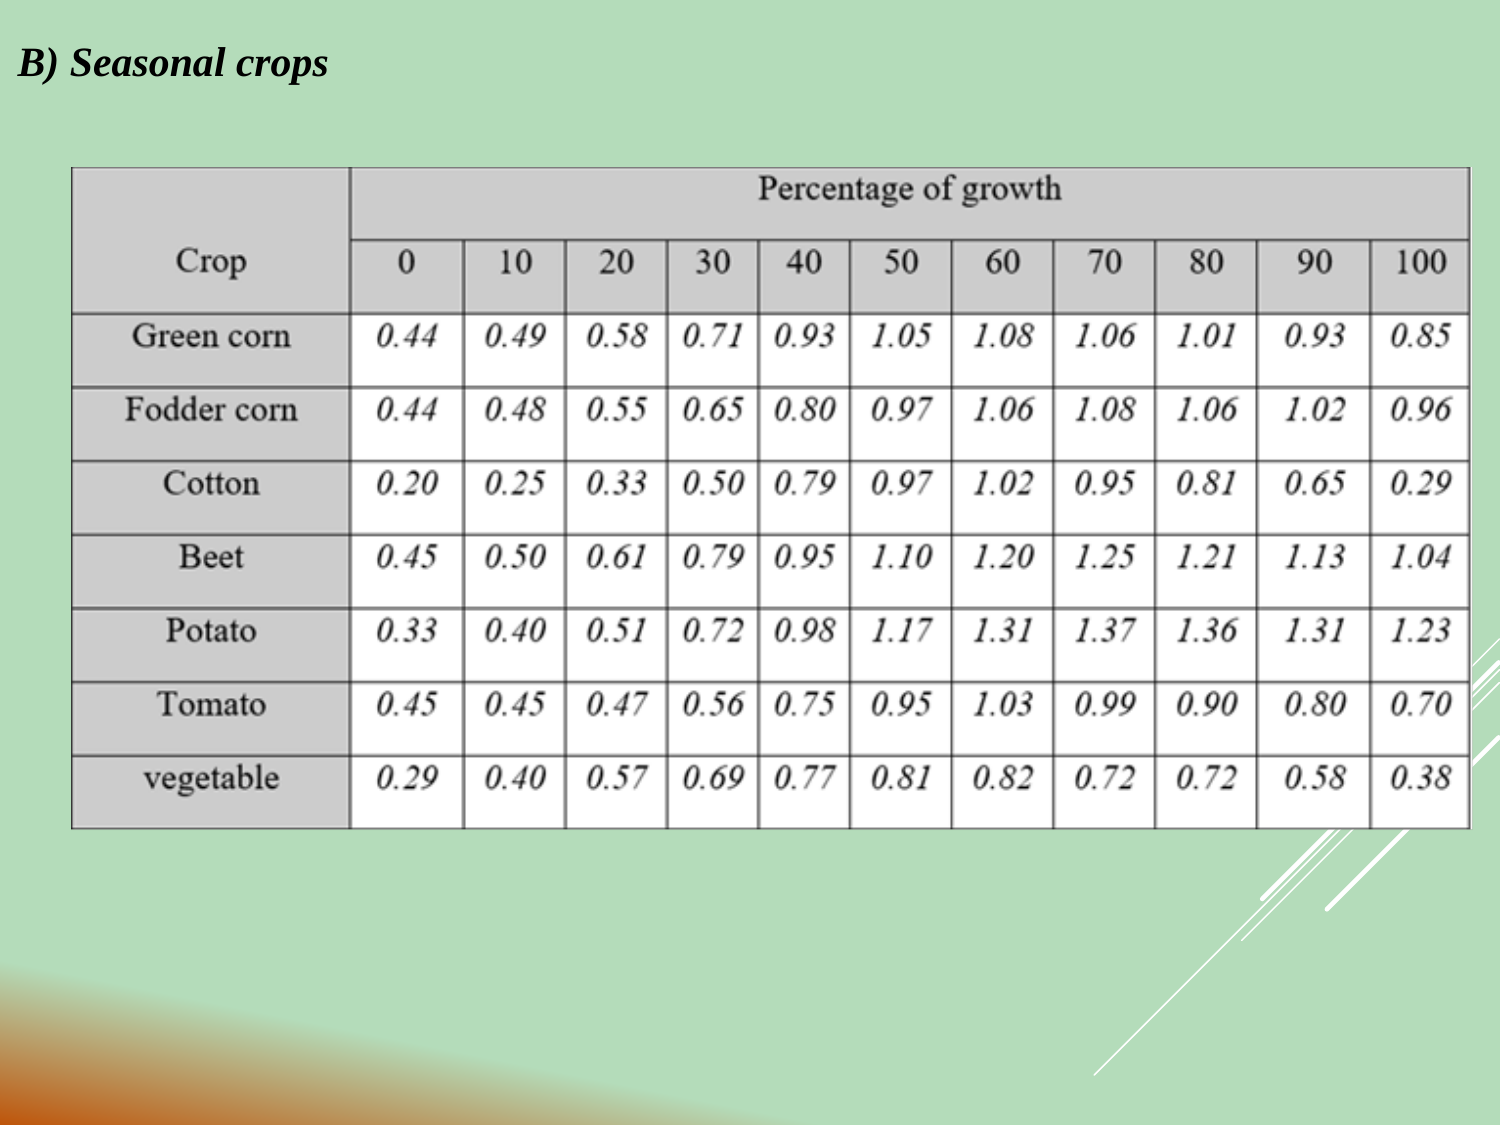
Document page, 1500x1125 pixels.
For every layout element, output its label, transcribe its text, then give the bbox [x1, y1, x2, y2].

text_box B) Seasonal crops [2, 26, 345, 92]
picture [71, 167, 1475, 833]
